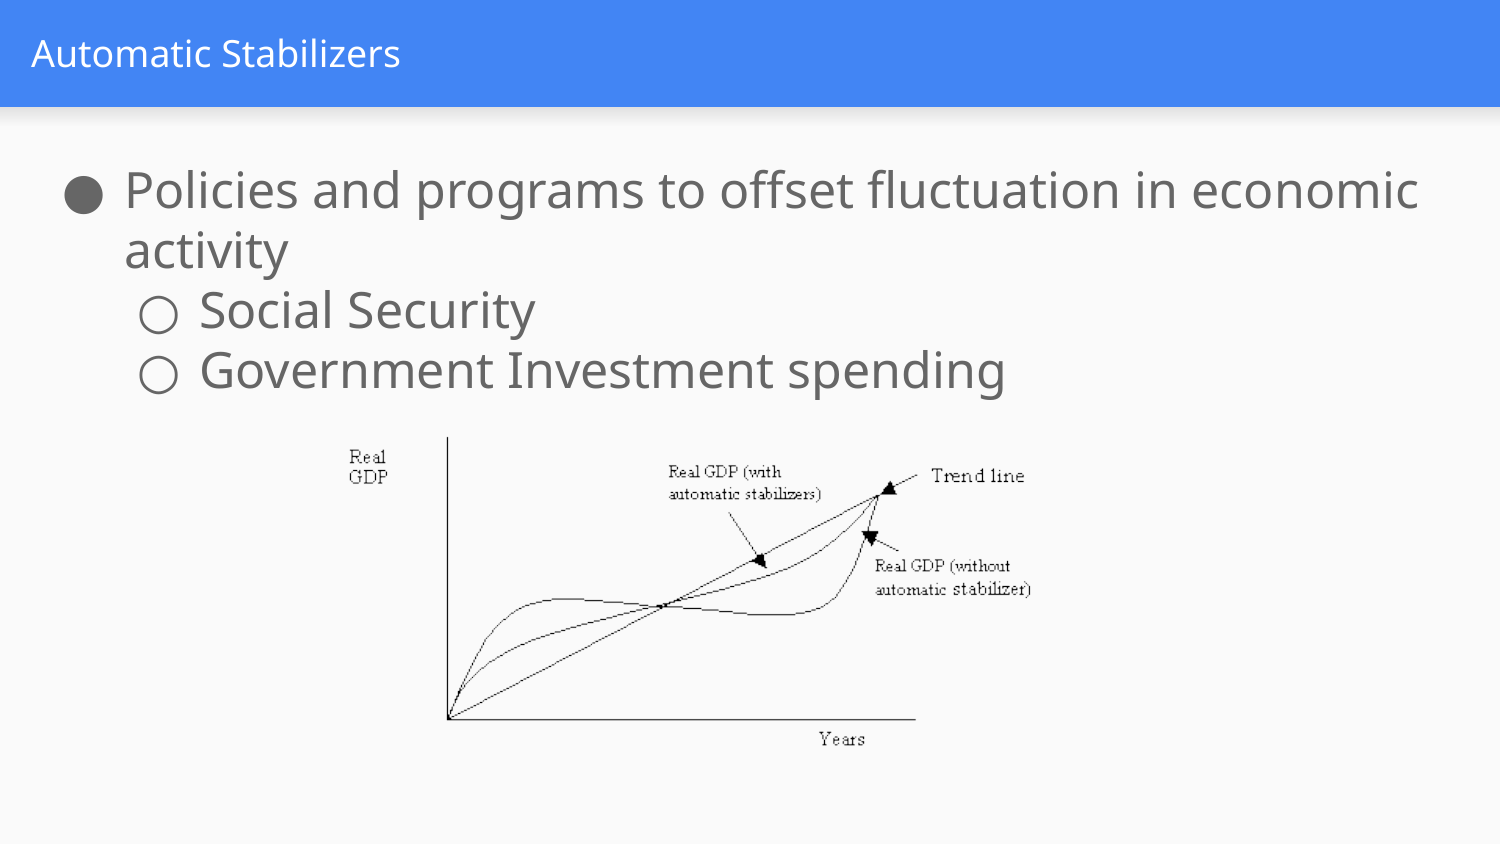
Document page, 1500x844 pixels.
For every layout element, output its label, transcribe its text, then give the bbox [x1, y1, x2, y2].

title Automatic Stabilizers [16, 2, 1464, 102]
picture [339, 423, 1043, 760]
text_box Policies and programs to offset fluctuation in economic activity Social Security Government Investment spending [34, 143, 1464, 785]
